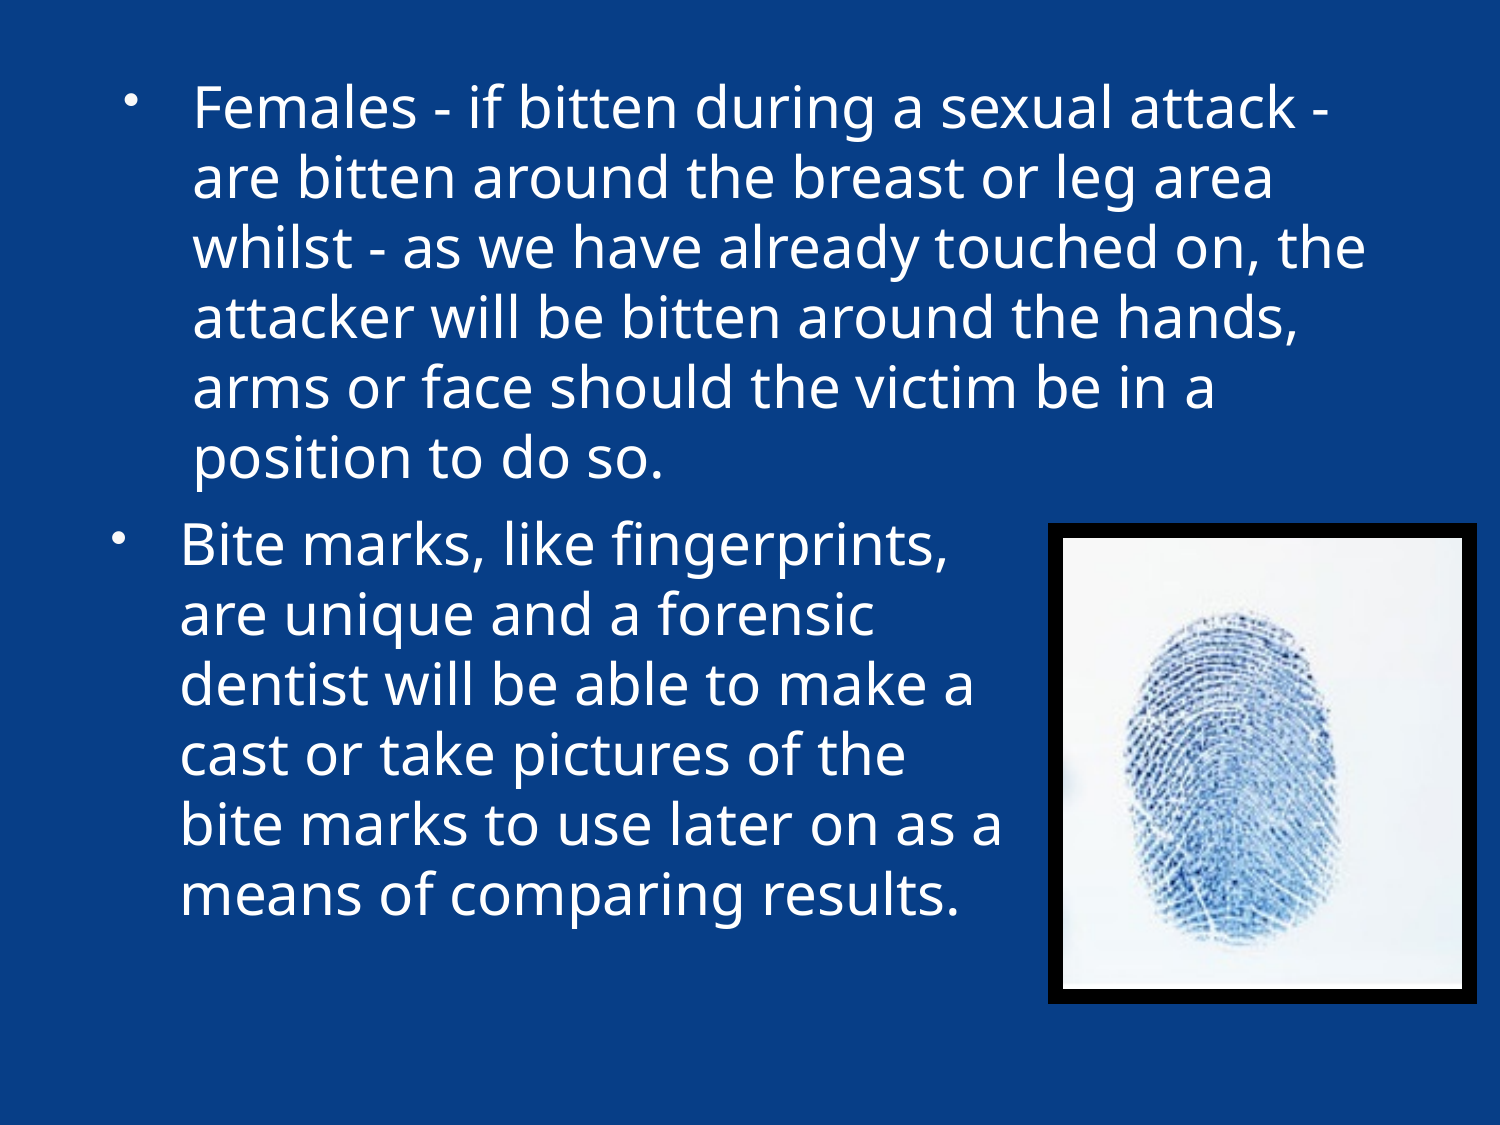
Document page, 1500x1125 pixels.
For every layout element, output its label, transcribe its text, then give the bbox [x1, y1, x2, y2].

text_box Females - if bitten during a sexual attack - are bitten around the breast or leg area whilst - as we have already touched on, the attacker will be bitten around the hands, arms or face should the victim be in a position to do so. [87, 62, 1438, 498]
list Bite marks, like fingerprints, are unique and a forensic dentist will be able to make a cast or take pictures of the bite marks to use later on as a means of comparing results. [75, 500, 1025, 1035]
picture [1062, 537, 1463, 990]
